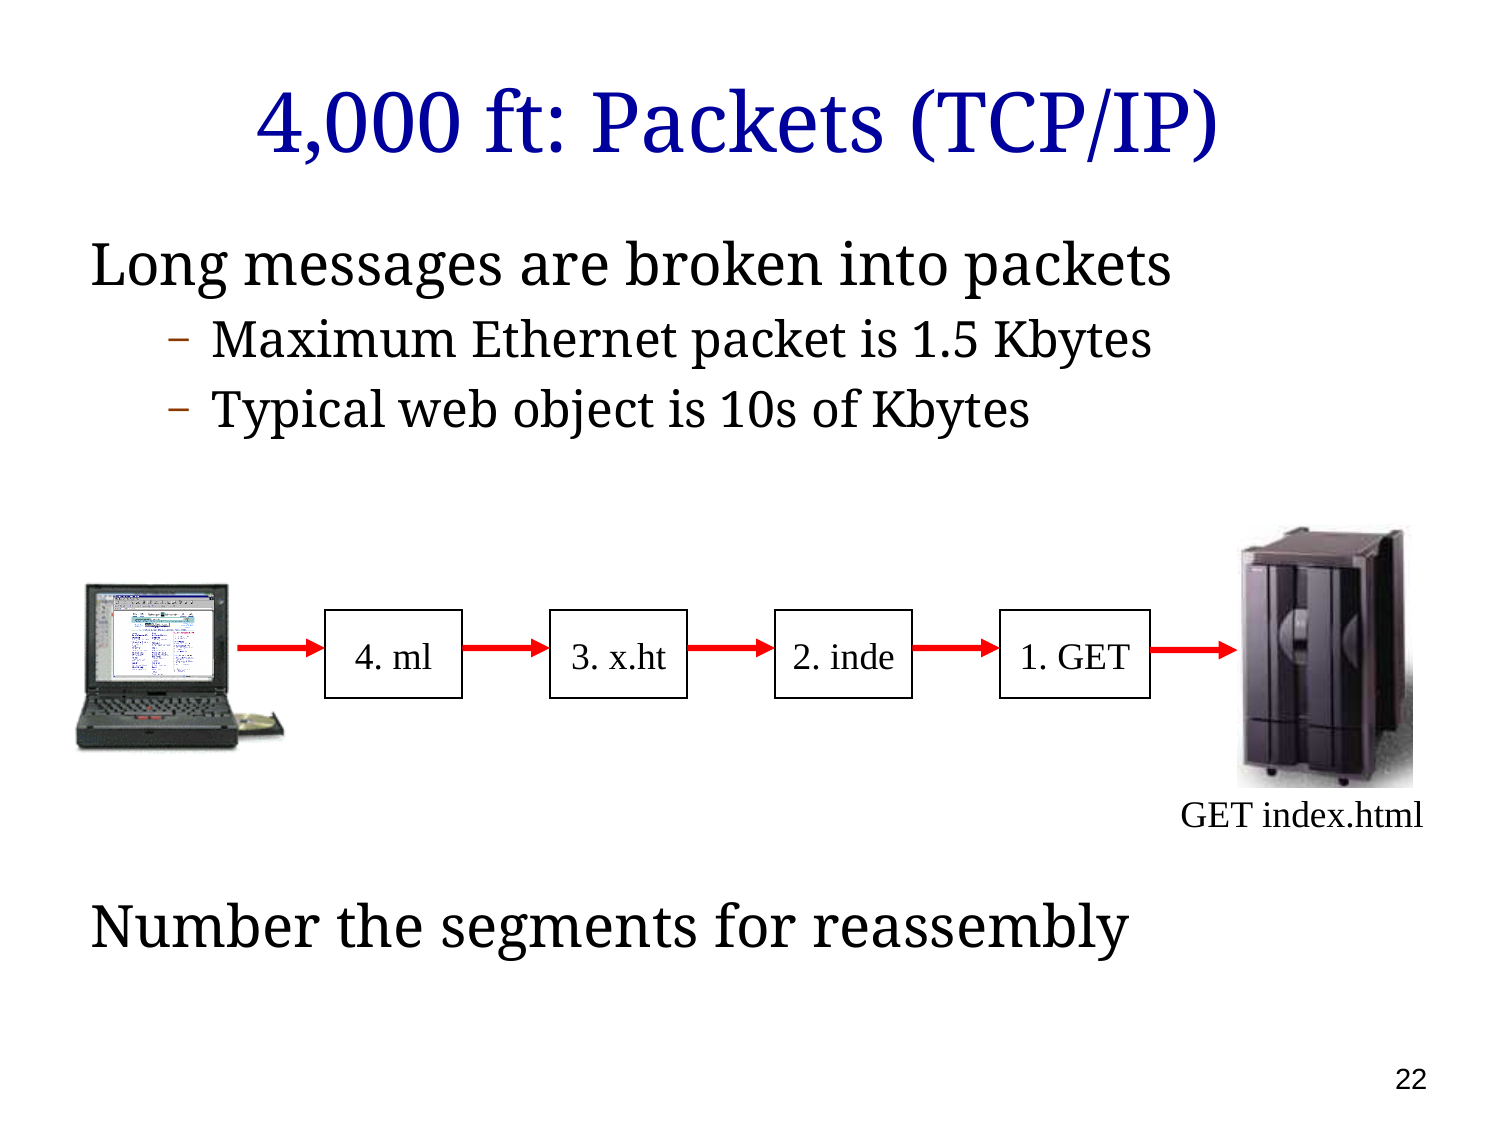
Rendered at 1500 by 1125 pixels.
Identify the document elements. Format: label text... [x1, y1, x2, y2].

picture [1237, 524, 1416, 790]
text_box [63, 572, 301, 765]
text_box [912, 641, 1000, 655]
title 4,000 ft: Packets (TCP/IP) [74, 47, 1426, 191]
list Long messages are broken into packets Maximum Ethernet packet is 1.5 Kbytes Typical web object is 10s of Kbytes Number the segments for reassembly [74, 219, 1426, 782]
text_box 3. x.ht [549, 610, 688, 698]
text_box [1149, 643, 1232, 657]
text_box 1. GET [999, 610, 1150, 698]
text_box [305, 641, 325, 655]
text_box [462, 641, 550, 655]
text_box 4. ml [324, 610, 463, 698]
text_box [687, 641, 775, 655]
slide_number 22 [1092, 1024, 1443, 1103]
list Long messages are broken into packets Maximum Ethernet packet is 1.5 Kbytes Typical web object is 10s of Kbytes Number the segments for reassembly [74, 648, 1426, 963]
text_box GET index.html [1165, 782, 1439, 843]
text_box 2. inde [774, 610, 913, 698]
